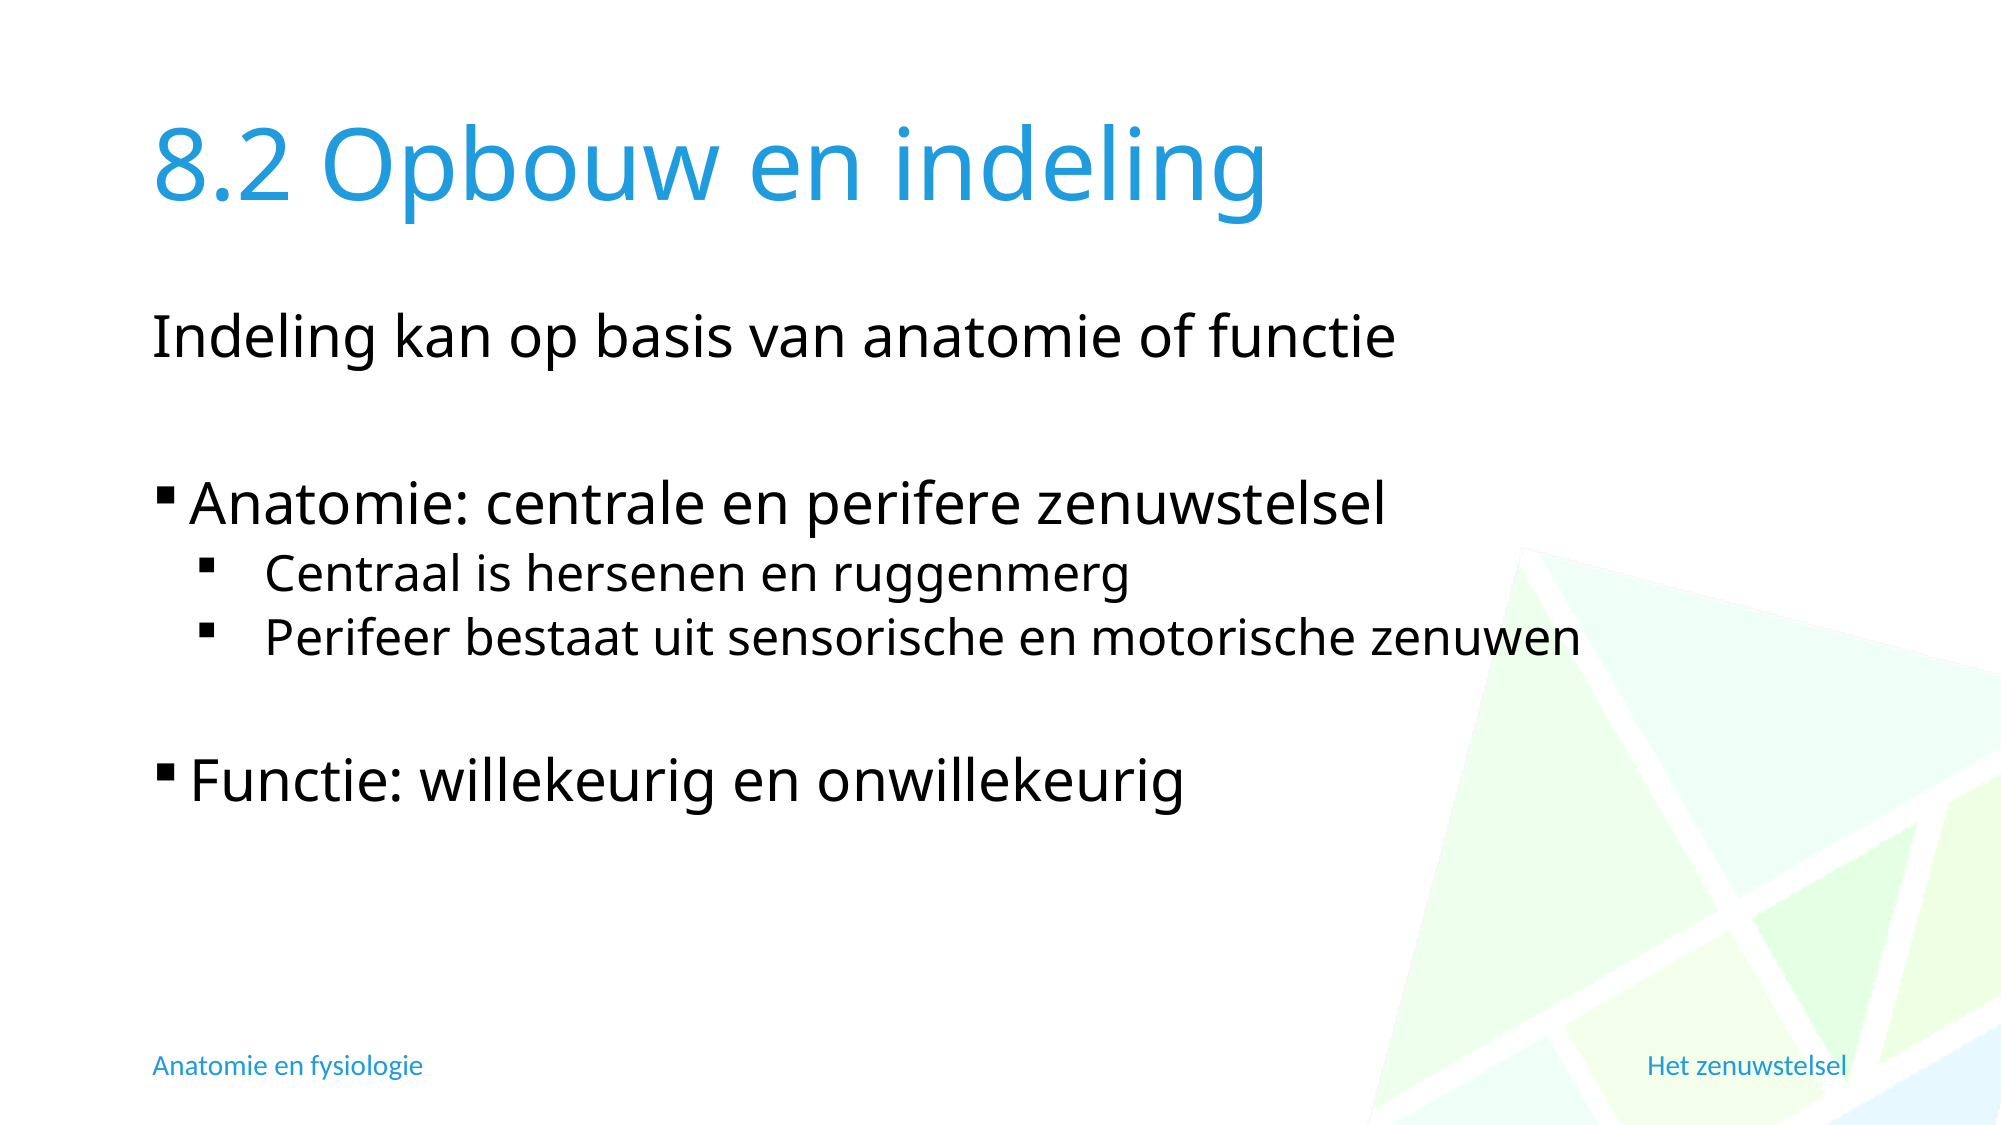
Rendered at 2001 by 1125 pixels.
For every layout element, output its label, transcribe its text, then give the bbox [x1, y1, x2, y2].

list Indeling kan op basis van anatomie of functie Anatomie: centrale en perifere zenuwstelsel Centraal is hersenen en ruggenmerg Perifeer bestaat uit sensorische en motorische zenuwen Functie: willekeurig en onwillekeurig [137, 299, 1863, 1014]
list Anatomie en fysiologie [137, 1042, 588, 1103]
list Het zenuwstelsel [1412, 1042, 1863, 1103]
title 8.2 Opbouw en indeling [137, 59, 1863, 278]
